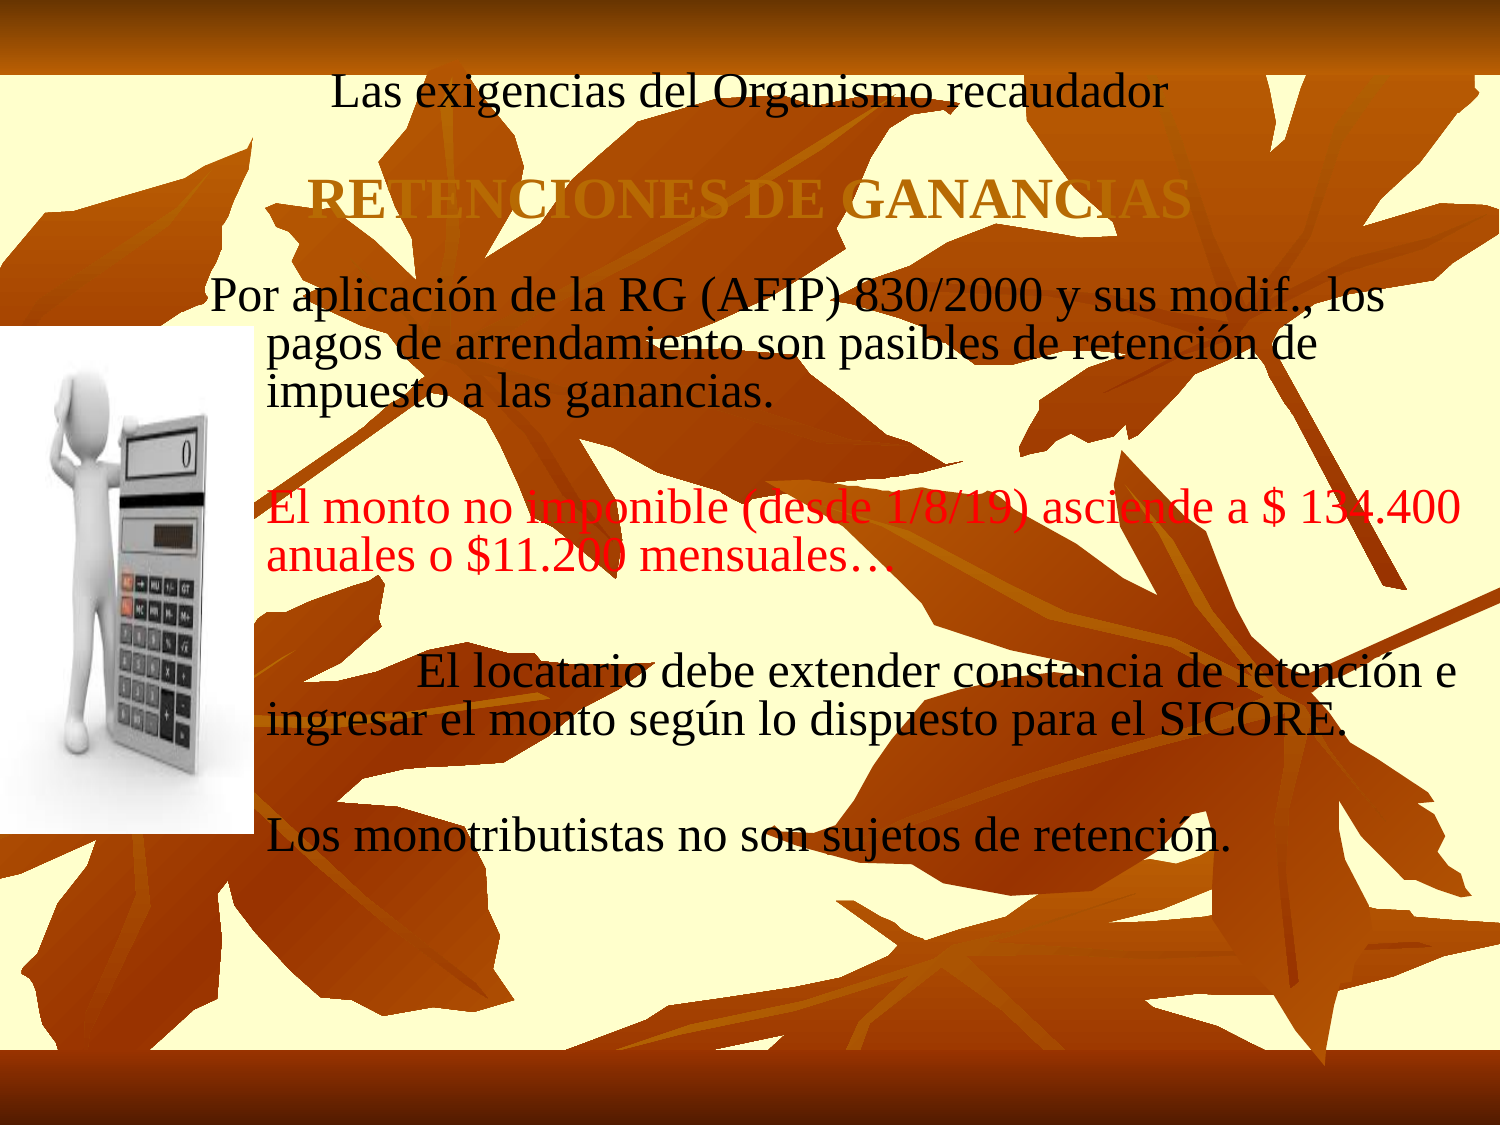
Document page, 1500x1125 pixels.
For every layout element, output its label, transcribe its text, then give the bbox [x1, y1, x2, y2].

picture [0, 326, 255, 835]
list Por aplicación de la RG (AFIP) 830/2000 y sus modif., los pagos de arrendamiento son pasibles de retención de impuesto a las ganancias. El monto no imponible (desde 1/8/19) asciende a $ 134.400 anuales o $11.200 mensuales… El locatario debe extender constancia de retención e ingresar el monto según lo dispuesto para el SICORE. Los monotributistas no son sujetos de retención. [194, 219, 1500, 1048]
text_box Las exigencias del Organismo recaudador [74, 0, 1425, 176]
